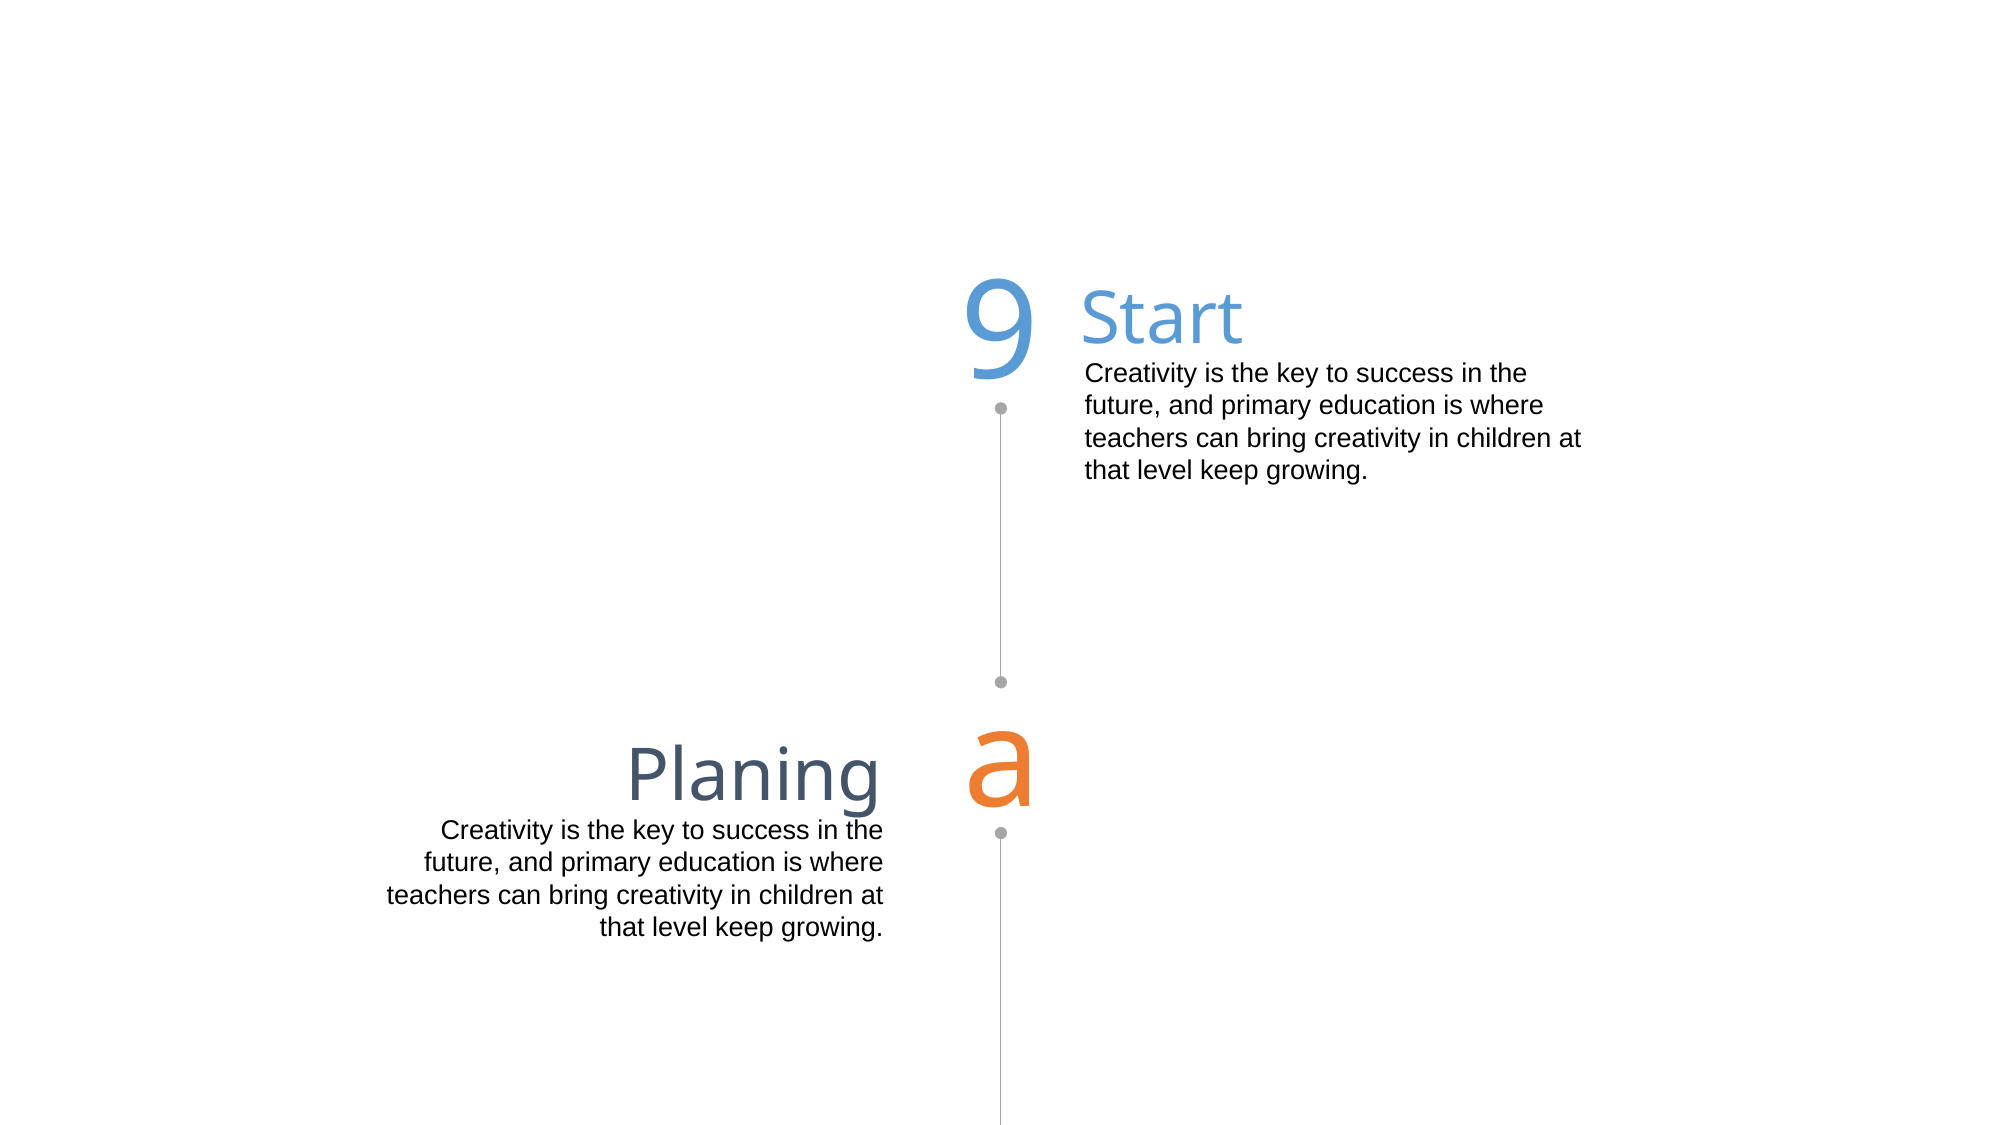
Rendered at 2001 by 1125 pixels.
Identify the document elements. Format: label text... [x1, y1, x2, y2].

text_box Start [1065, 265, 1696, 363]
text_box a [948, 661, 1056, 841]
text_box Planing [267, 722, 899, 820]
text_box Creativity is the key to success in the future, and primary education is where teachers can bring creativity in children at that level keep growing. [1069, 363, 1606, 508]
text_box Creativity is the key to success in the future, and primary education is where teachers can bring creativity in children at that level keep growing. [362, 820, 898, 958]
text_box 9 [946, 233, 1055, 414]
